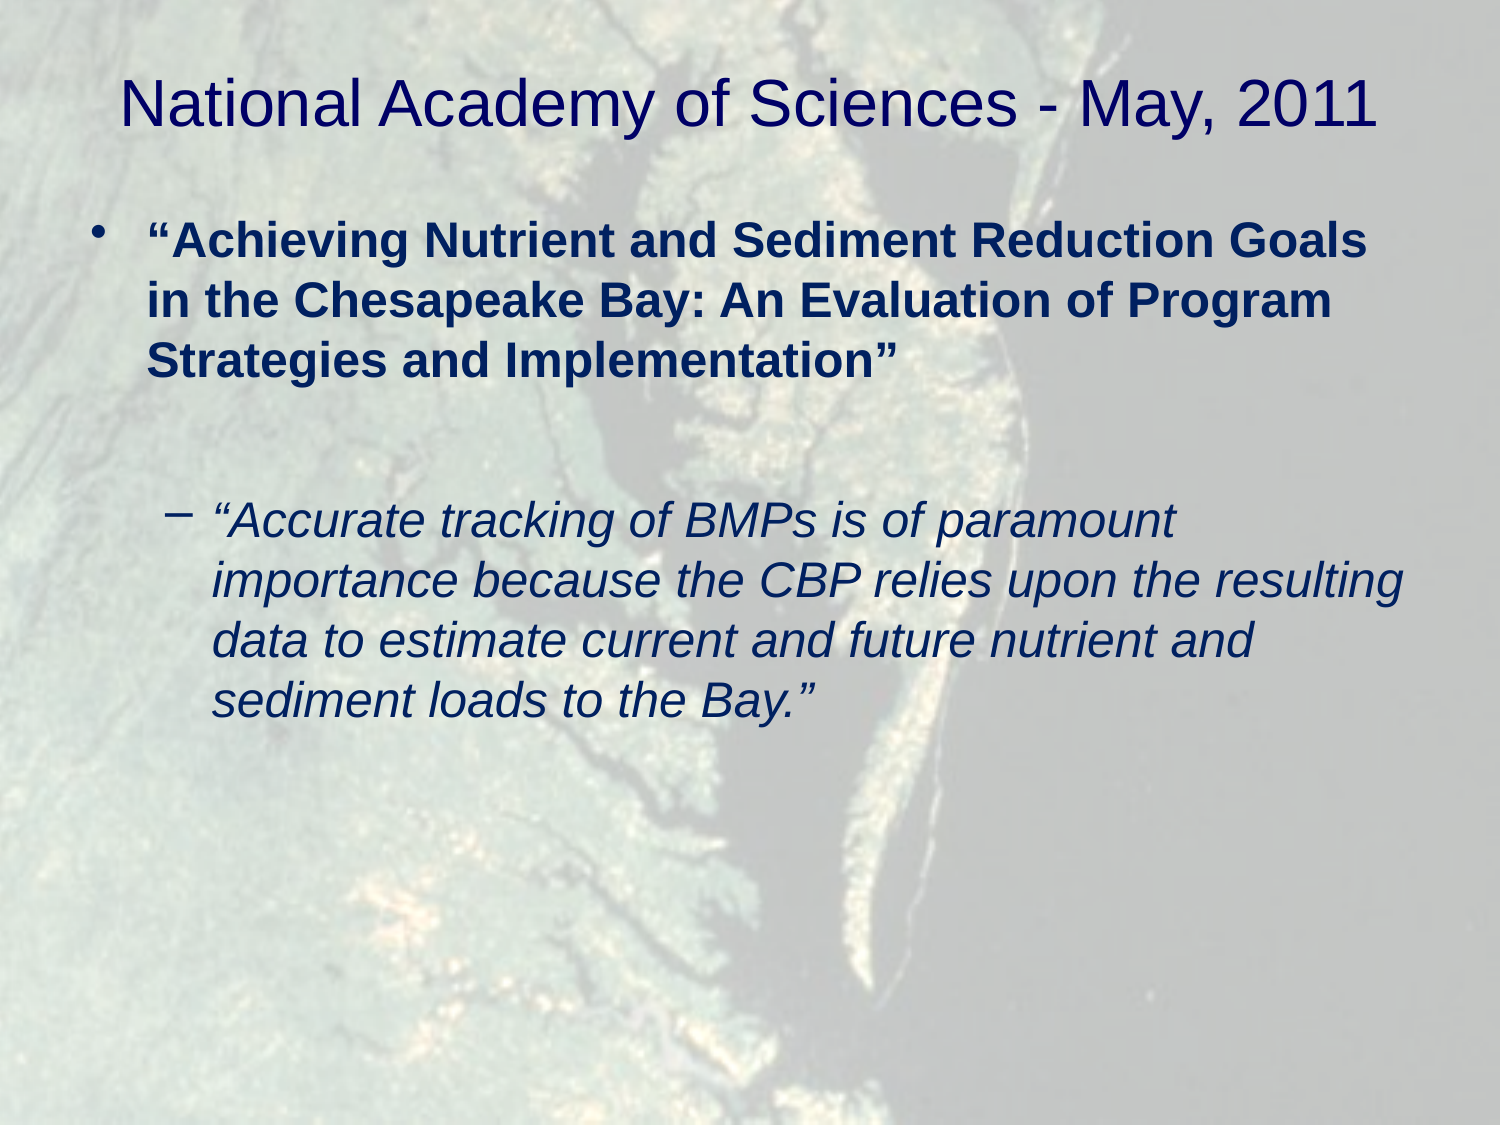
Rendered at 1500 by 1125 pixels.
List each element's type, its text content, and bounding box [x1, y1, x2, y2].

title National Academy of Sciences - May, 2011 [75, 0, 1425, 200]
list “Achieving Nutrient and Sediment Reduction Goals in the Chesapeake Bay: An Evaluation of Program Strategies and Implementation” “Accurate tracking of BMPs is of paramount importance because the CBP relies upon the resulting data to estimate current and future nutrient and sediment loads to the Bay.” [75, 200, 1425, 1005]
